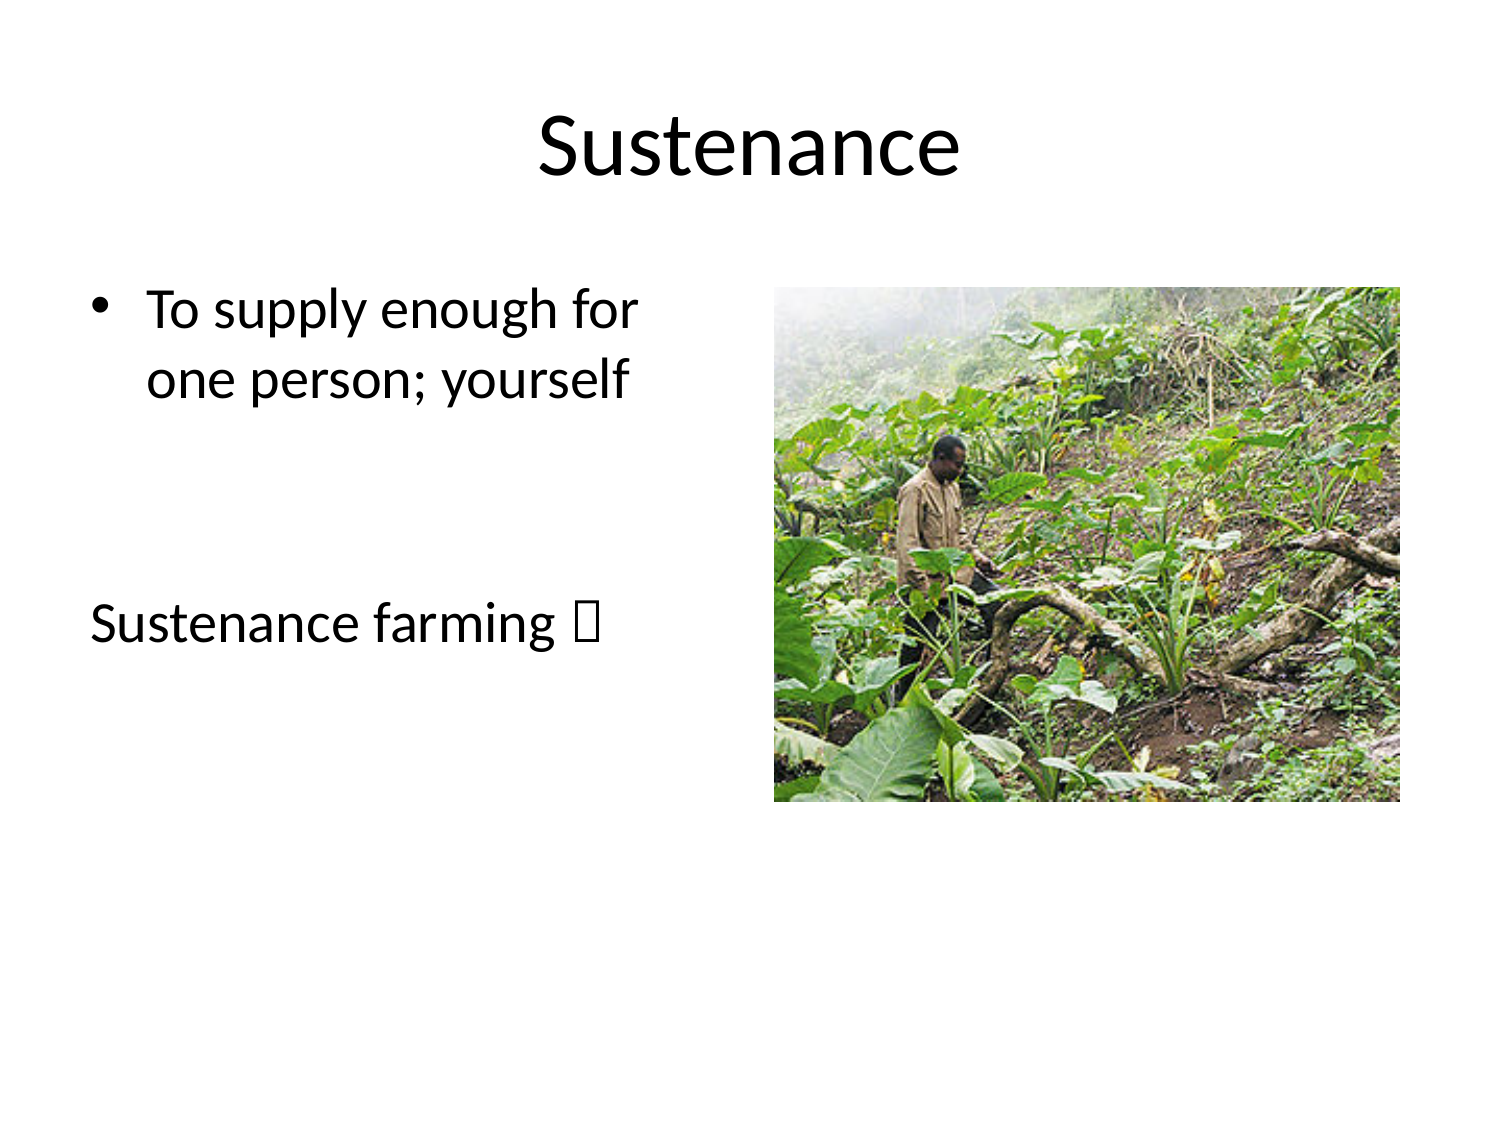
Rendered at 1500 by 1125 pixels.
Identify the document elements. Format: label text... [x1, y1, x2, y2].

title Sustenance [75, 45, 1425, 233]
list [774, 287, 1401, 803]
list To supply enough for one person; yourself Sustenance farming  [75, 262, 738, 1005]
